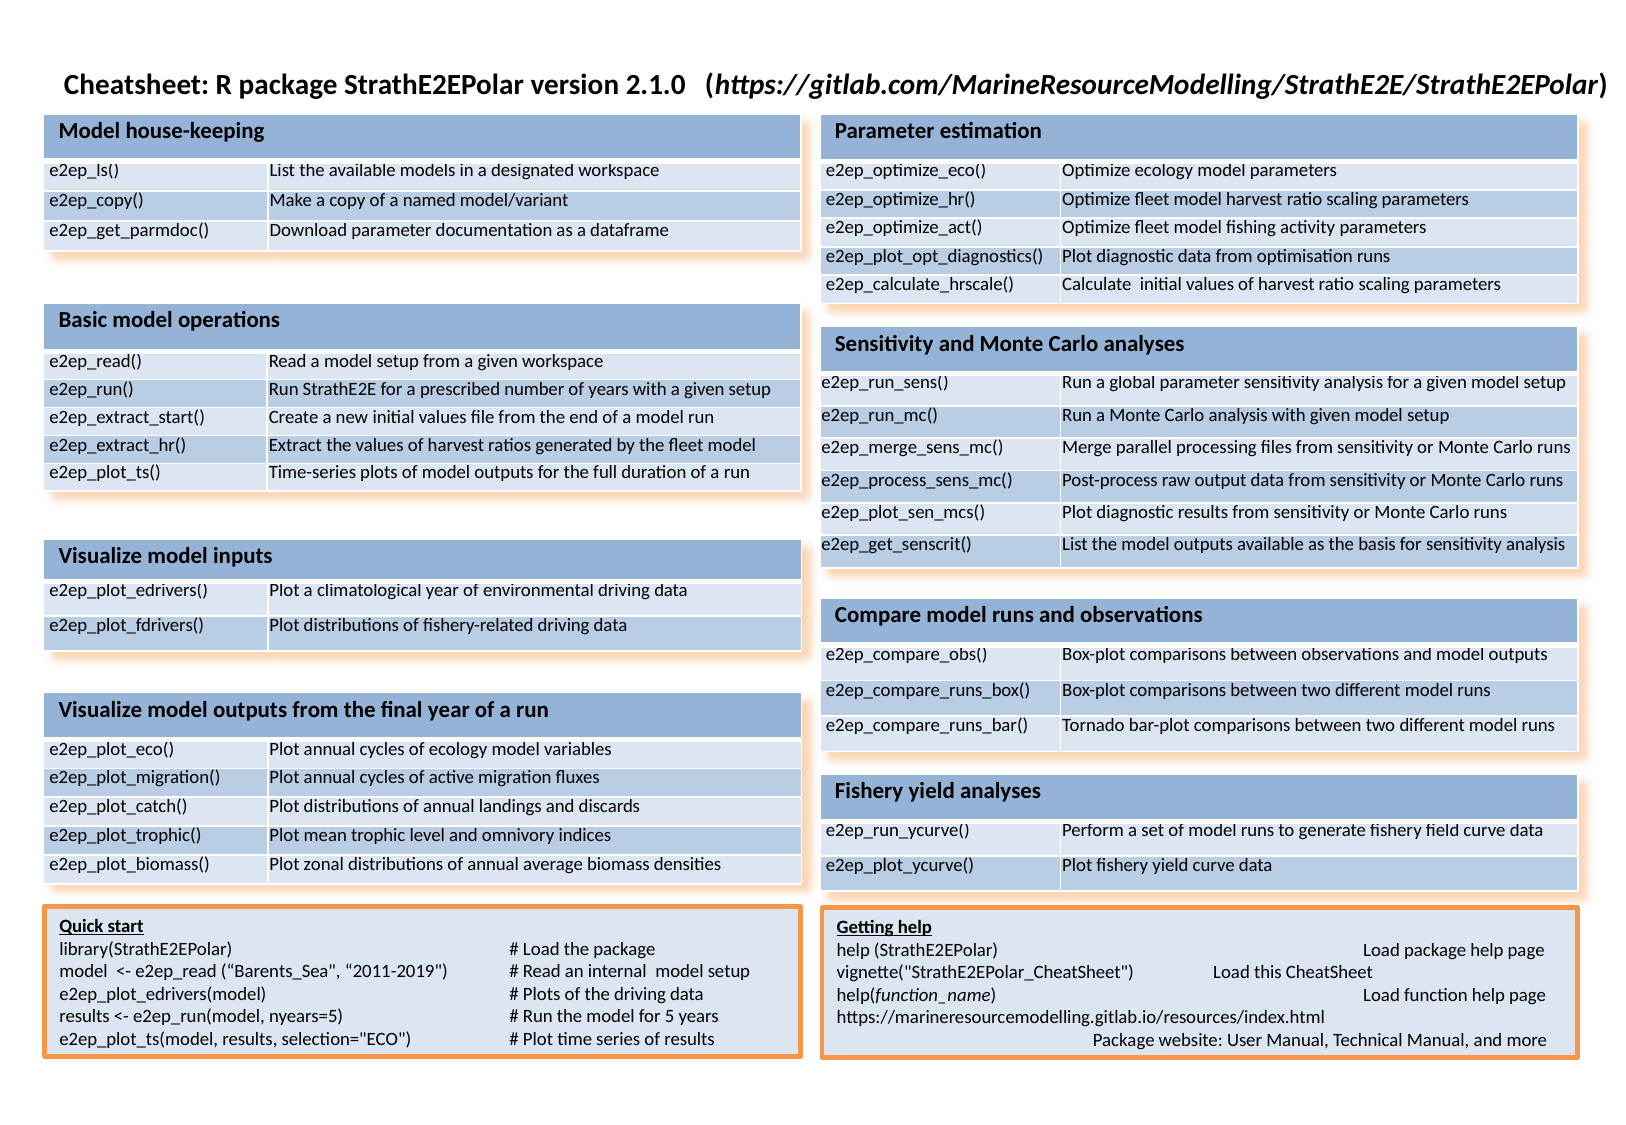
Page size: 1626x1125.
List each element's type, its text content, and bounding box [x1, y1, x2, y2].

table_cell Plot a climatological year of environmental driving data [269, 584, 801, 615]
table_cell e2ep_plot_migration() [44, 769, 267, 796]
table_cell e2ep_optimize_eco() [821, 164, 1060, 189]
table_cell e2ep_run_ycurve() [821, 824, 1060, 855]
table_cell e2ep_compare_obs() [821, 648, 1060, 680]
table_cell Plot diagnostic results from sensitivity or Monte Carlo runs [1061, 504, 1577, 534]
table_cell e2ep_plot_fdrivers() [44, 617, 267, 650]
table_cell Merge parallel processing files from sensitivity or Monte Carlo runs [1061, 439, 1577, 470]
table_cell Run a global parameter sensitivity analysis for a given model setup [1061, 376, 1577, 405]
table_cell Post-process raw output data from sensitivity or Monte Carlo runs [1061, 471, 1577, 502]
table_cell e2ep_optimize_hr() [821, 191, 1060, 217]
table_cell e2ep_get_parmdoc() [44, 222, 267, 250]
table_cell e2ep_ls() [44, 164, 267, 190]
table_header Parameter estimation [821, 115, 1577, 159]
table_cell e2ep_compare_runs_bar() [821, 717, 1060, 751]
table_cell Calculate initial values of harvest ratio scaling parameters [1061, 276, 1577, 303]
table_cell Optimize fleet model fishing activity parameters [1061, 219, 1577, 246]
table_header Basic model operations [44, 304, 800, 349]
table_header Sensitivity and Monte Carlo analyses [821, 327, 1577, 371]
table_cell e2ep_plot_ts() [44, 464, 266, 490]
table_cell Read a model setup from a given workspace [268, 354, 800, 379]
table_cell e2ep_extract_start() [44, 408, 266, 435]
table_cell Run a Monte Carlo analysis with given model setup [1061, 407, 1577, 437]
table_cell e2ep_run_sens() [821, 376, 1060, 405]
table_cell e2ep_plot_opt_diagnostics() [821, 248, 1060, 274]
table_cell Plot mean trophic level and omnivory indices [269, 827, 801, 854]
table_cell List the model outputs available as the basis for sensitivity analysis [1061, 536, 1577, 567]
table_cell Plot diagnostic data from optimisation runs [1061, 248, 1577, 274]
table_cell Plot distributions of annual landings and discards [269, 798, 801, 825]
text_box Getting help help (StrathE2EPolar) Load package help page vignette("StrathE2EPolar_CheatSheet") Load this CheatSheet help(function_name) Load function help page https://marineresourcemodelling.gitlab.io/resources/index.html Package website: User Manual, Technical Manual, and more [821, 907, 1578, 1058]
table_cell Plot distributions of fishery-related driving data [269, 617, 801, 650]
table_header Visualize model outputs from the final year of a run [44, 693, 801, 737]
table_header Fishery yield analyses [821, 775, 1577, 819]
table_cell Optimize ecology model parameters [1061, 164, 1577, 189]
table_header Visualize model inputs [44, 540, 801, 579]
table_cell Download parameter documentation as a dataframe [269, 222, 800, 250]
table_header Compare model runs and observations [821, 599, 1577, 642]
table_cell e2ep_process_sens_mc() [821, 471, 1060, 502]
table_cell e2ep_plot_biomass() [44, 856, 267, 883]
table_cell Perform a set of model runs to generate fishery field curve data [1061, 824, 1577, 855]
table_header Model house-keeping [44, 115, 800, 158]
table_cell e2ep_plot_catch() [44, 798, 267, 825]
table_cell e2ep_plot_ycurve() [821, 857, 1060, 890]
table_cell Plot zonal distributions of annual average biomass densities [269, 856, 801, 883]
table_cell e2ep_extract_hr() [44, 436, 266, 463]
table_cell Create a new initial values file from the end of a model run [268, 408, 800, 435]
table_cell Box-plot comparisons between observations and model outputs [1061, 648, 1577, 680]
table_cell e2ep_merge_sens_mc() [821, 439, 1060, 470]
table_cell e2ep_compare_runs_box() [821, 681, 1060, 715]
table_cell Make a copy of a named model/variant [269, 192, 800, 220]
table_cell e2ep_calculate_hrscale() [821, 276, 1060, 303]
table_cell e2ep_optimize_act() [821, 219, 1060, 246]
table_cell e2ep_run_mc() [821, 407, 1060, 437]
table_cell e2ep_copy() [44, 192, 267, 220]
table_cell List the available models in a designated workspace [269, 164, 800, 190]
table_cell e2ep_run() [44, 380, 266, 407]
table_cell Plot fishery yield curve data [1061, 857, 1577, 890]
table_cell e2ep_plot_edrivers() [44, 584, 267, 615]
table_cell e2ep_plot_eco() [44, 742, 267, 768]
table_cell e2ep_read() [44, 354, 266, 379]
table_cell Tornado bar-plot comparisons between two different model runs [1061, 717, 1577, 751]
table_cell Run StrathE2E for a prescribed number of years with a given setup [268, 380, 800, 407]
table_cell Time-series plots of model outputs for the full duration of a run [268, 464, 800, 490]
text_box Cheatsheet: R package StrathE2EPolar version 2.1.0 (https://gitlab.com/MarineResourceModelling/StrathE2E/StrathE2EPolar) [49, 58, 1623, 108]
text_box Quick start library(StrathE2EPolar) # Load the package model <- e2ep_read (“Barents_Sea", “2011-2019") # Read an internal model setup e2ep_plot_edrivers(model) # Plots of the driving data results <- e2ep_run(model, nyears=5) # Run the model for 5 years e2ep_plot_ts(model, results, selection="ECO") # Plot time series of results [44, 906, 801, 1057]
table_cell e2ep_get_senscrit() [821, 536, 1060, 567]
table_cell Plot annual cycles of active migration fluxes [269, 769, 801, 796]
table_cell e2ep_plot_trophic() [44, 827, 267, 854]
table_cell Optimize fleet model harvest ratio scaling parameters [1061, 191, 1577, 217]
table_cell e2ep_plot_sen_mcs() [821, 504, 1060, 534]
table_cell Box-plot comparisons between two different model runs [1061, 681, 1577, 715]
table_cell Plot annual cycles of ecology model variables [269, 742, 801, 768]
table_cell Extract the values of harvest ratios generated by the fleet model [268, 436, 800, 463]
